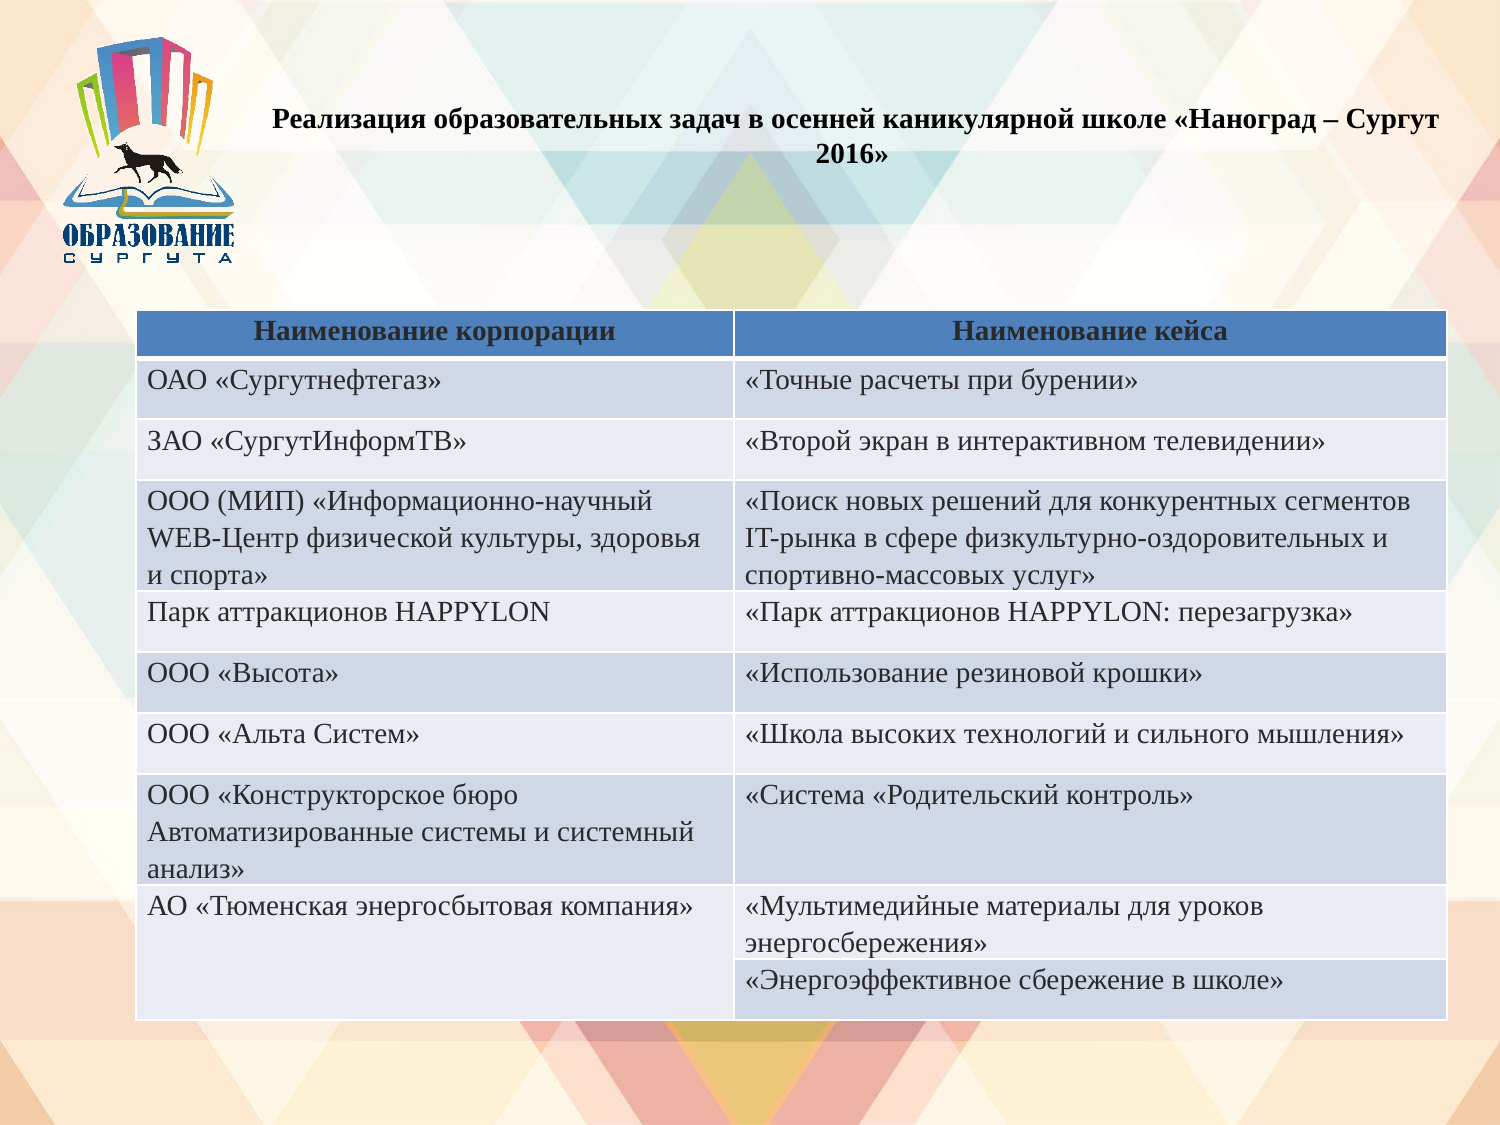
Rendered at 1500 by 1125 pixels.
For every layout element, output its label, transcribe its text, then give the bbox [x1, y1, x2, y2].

table_cell ООО (МИП) «Информационно-научный WEB-Центр физической культуры, здоровья и спорта» [137, 481, 733, 590]
table_cell «Поиск новых решений для конкурентных сегментов IT-рынка в сфере физкультурно-оздоровительных и спортивно-массовых услуг» [735, 481, 1446, 590]
table_cell ООО «Альта Систем» [137, 714, 733, 773]
table_cell «Энергоэффективное сбережение в школе» [735, 960, 1446, 1019]
table_cell «Использование резиновой крошки» [735, 653, 1446, 712]
table_cell ЗАО «СургутИнформТВ» [137, 420, 733, 479]
table_cell «Второй экран в интерактивном телевидении» [735, 420, 1446, 479]
table_header Наименование корпорации [137, 311, 733, 356]
table_cell ООО «Высота» [137, 653, 733, 712]
table_cell «Школа высоких технологий и сильного мышления» [735, 714, 1446, 773]
table_cell АО «Тюменская энергосбытовая компания» [137, 886, 733, 1019]
title Реализация образовательных задач в осенней каникулярной школе «Наноград – Сургут 2016» [256, 91, 1457, 209]
table_cell «Парк аттракционов HAPPYLON: перезагрузка» [735, 592, 1446, 651]
table_cell ООО «Конструкторское бюро Автоматизированные системы и системный анализ» [137, 775, 733, 884]
picture [0, 0, 1500, 1125]
table_cell «Точные расчеты при бурении» [735, 361, 1446, 418]
table_cell «Система «Родительский контроль» [735, 775, 1446, 884]
table_cell ОАО «Сургутнефтегаз» [137, 361, 733, 418]
table_header Наименование кейса [735, 311, 1446, 356]
table_cell Парк аттракционов HAPPYLON [137, 592, 733, 651]
table_cell «Мультимедийные материалы для уроков энергосбережения» [735, 886, 1446, 958]
